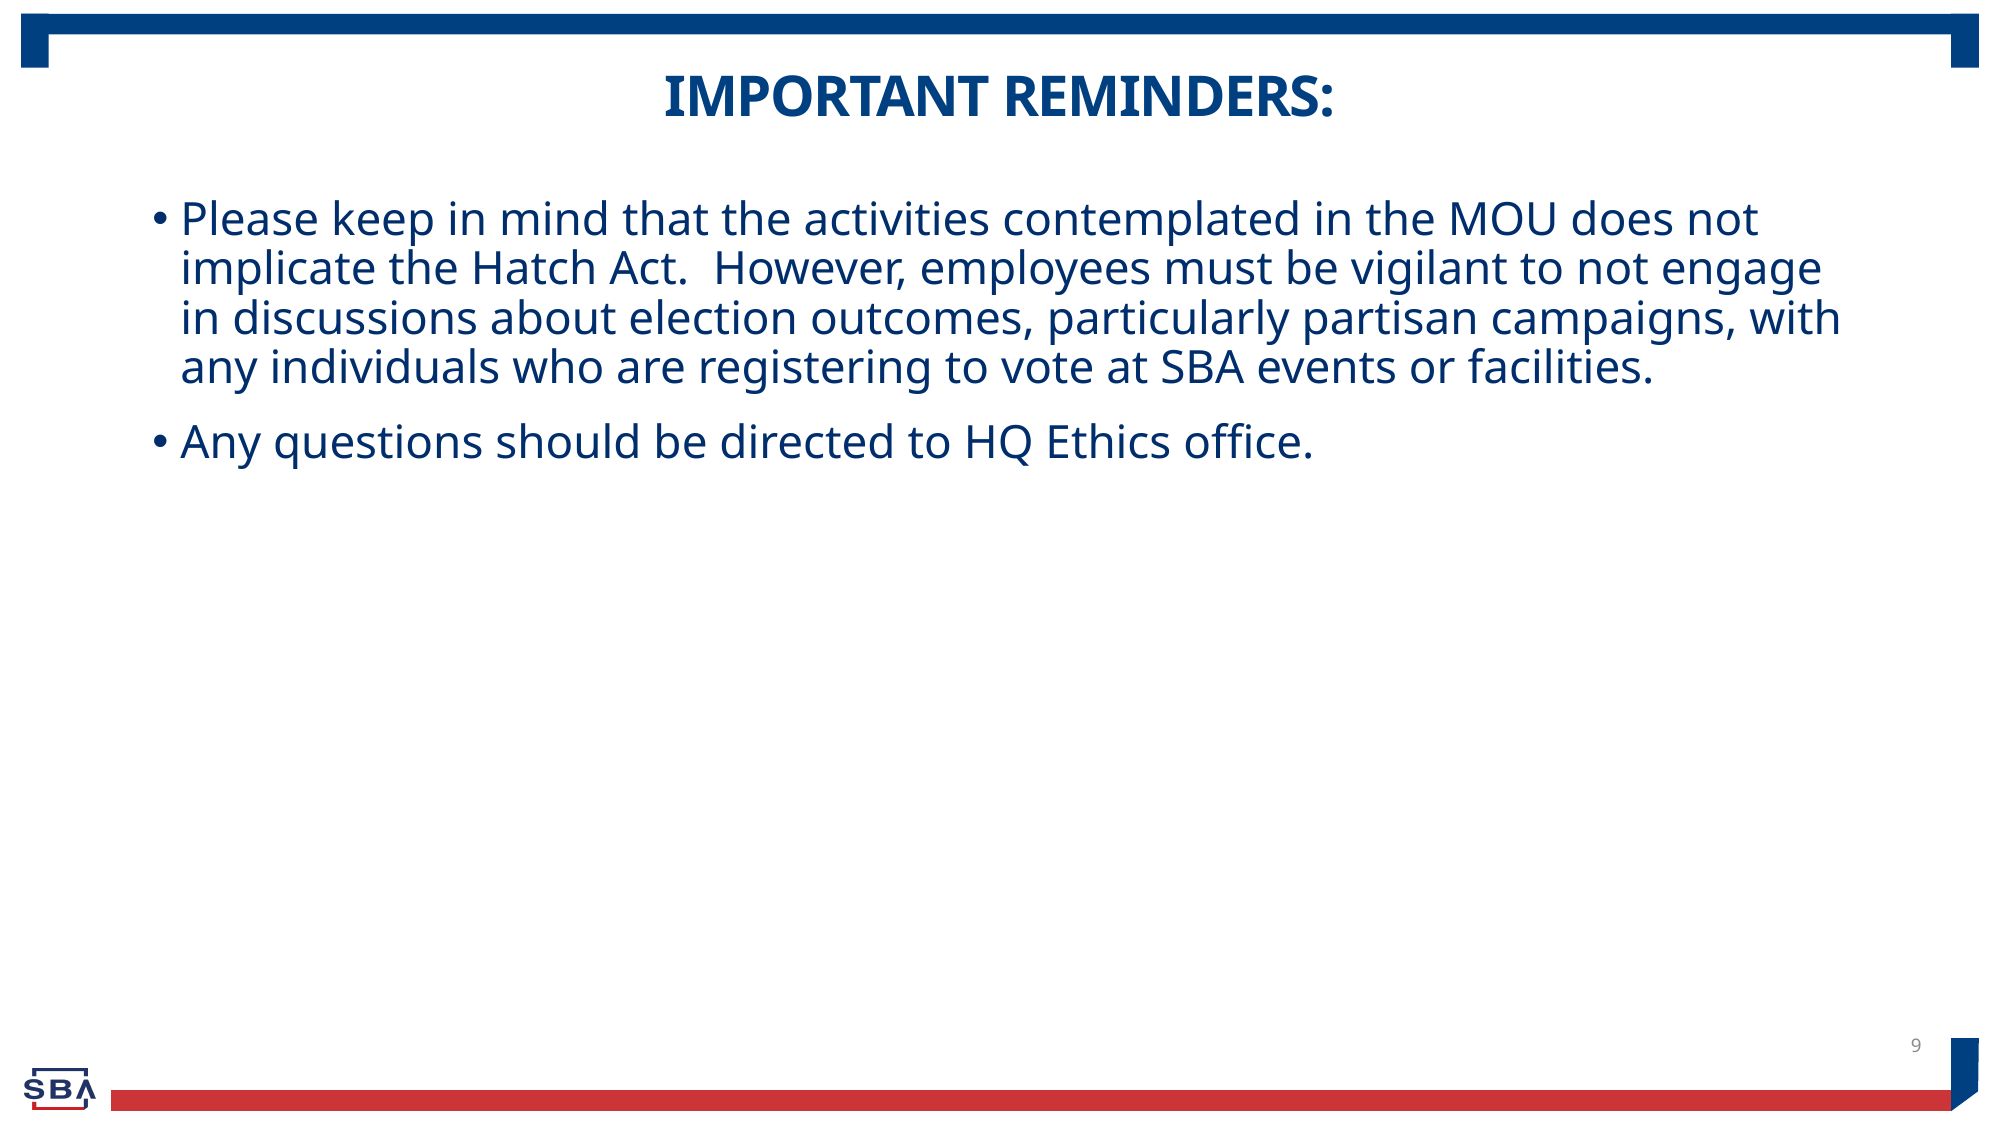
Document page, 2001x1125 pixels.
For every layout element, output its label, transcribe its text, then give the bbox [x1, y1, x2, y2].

picture [24, 1068, 97, 1110]
slide_number 9 [1486, 1016, 1937, 1076]
list Please keep in mind that the activities contemplated in the MOU does not implicate the Hatch Act. However, employees must be vigilant to not engage in discussions about election outcomes, particularly partisan campaigns, with any individuals who are registering to vote at SBA events or facilities. Any questions should be directed to HQ Ethics office. [137, 188, 1863, 990]
title IMPORTANT REMINDERS: [137, 60, 1863, 188]
